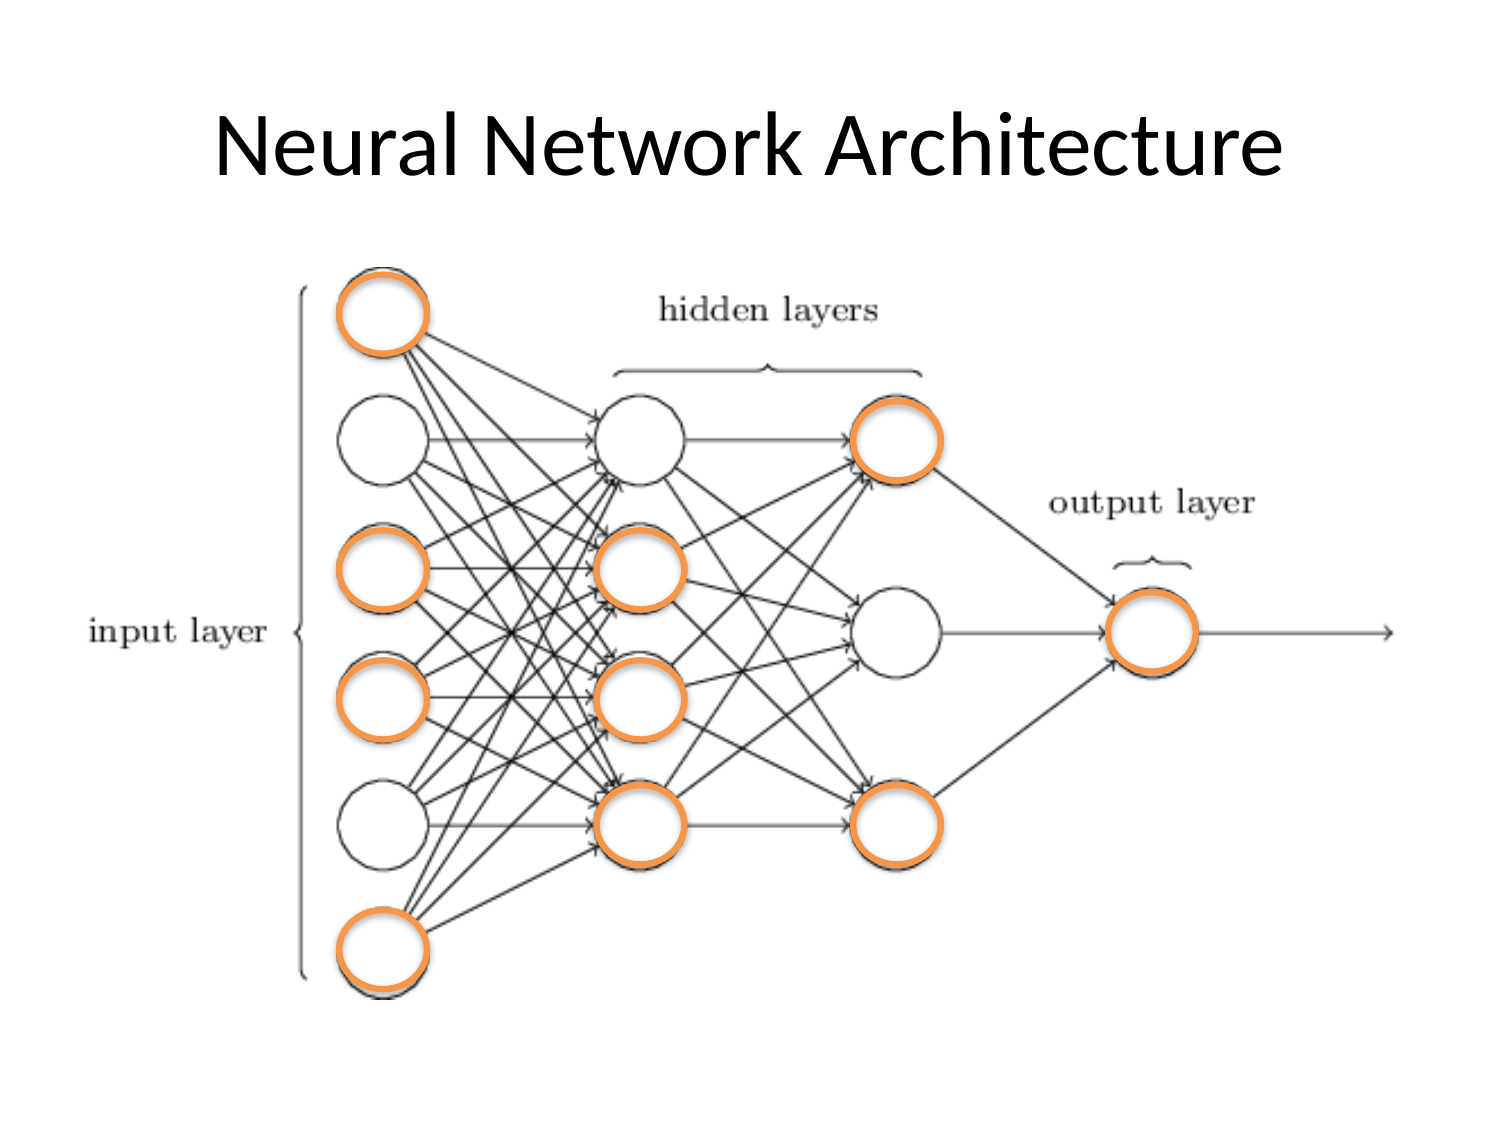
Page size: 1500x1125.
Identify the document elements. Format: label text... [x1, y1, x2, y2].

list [74, 262, 1426, 1006]
title Neural Network Architecture [75, 45, 1425, 233]
